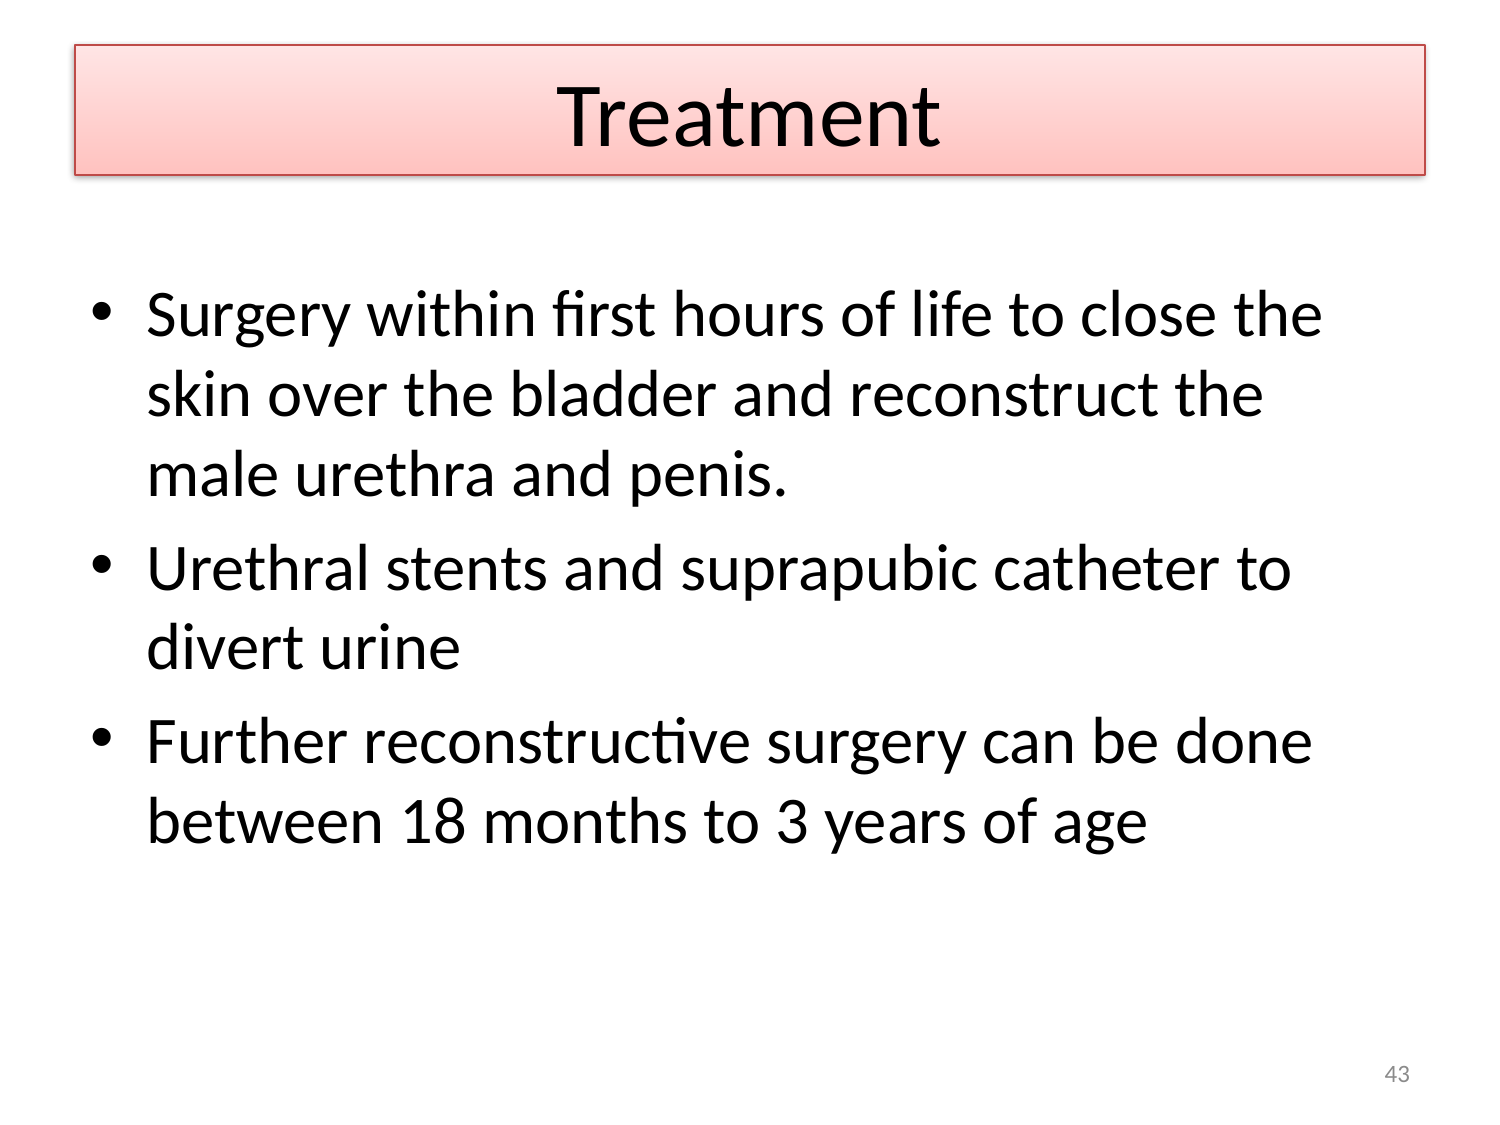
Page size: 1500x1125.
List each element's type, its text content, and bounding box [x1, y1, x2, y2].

title Treatment [74, 44, 1426, 176]
list Surgery within first hours of life to close the skin over the bladder and reconstruct the male urethra and penis. Urethral stents and suprapubic catheter to divert urine Further reconstructive surgery can be done between 18 months to 3 years of age [75, 262, 1425, 1005]
slide_number 43 [1074, 1042, 1425, 1103]
